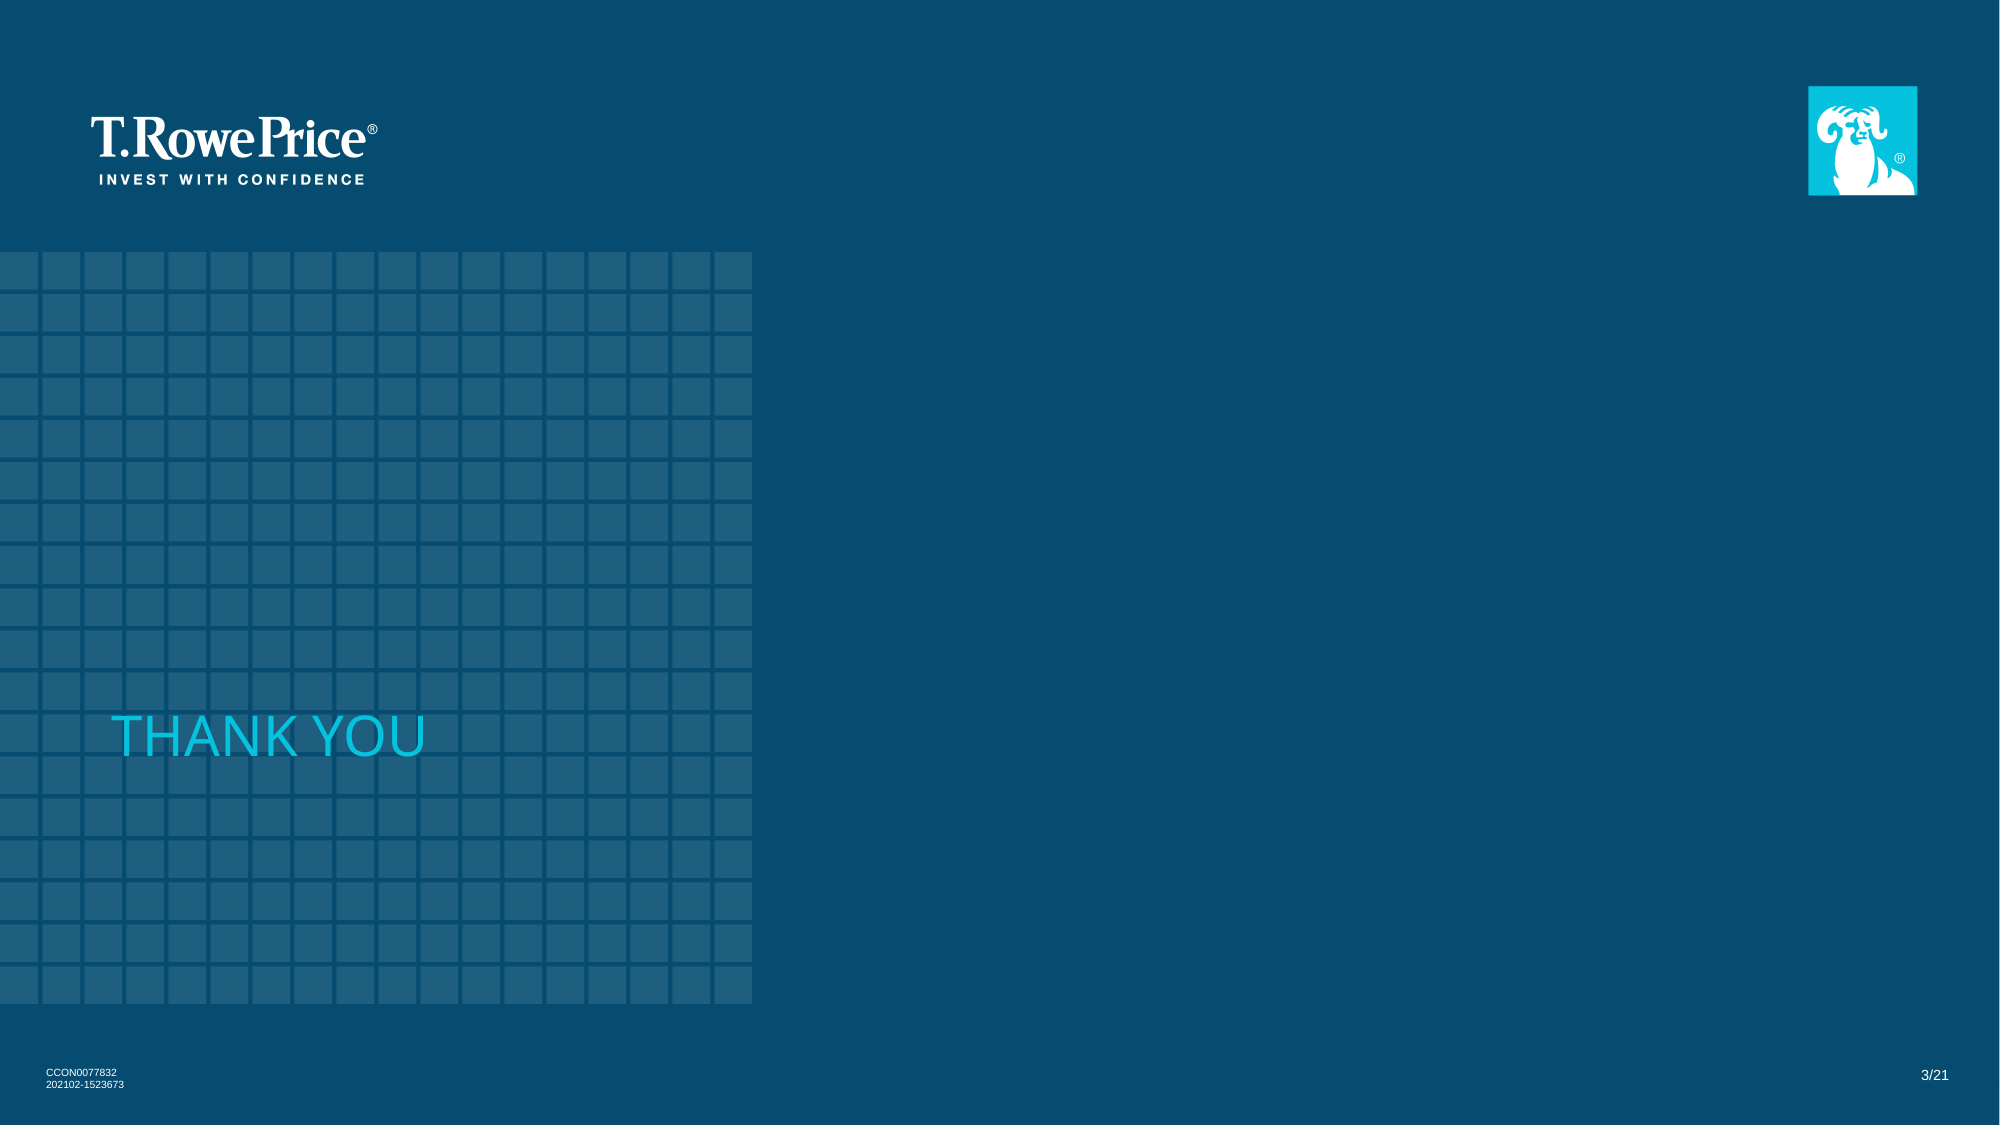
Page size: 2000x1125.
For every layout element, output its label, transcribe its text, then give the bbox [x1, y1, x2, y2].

picture [421, 883, 457, 919]
picture [589, 757, 625, 793]
picture [295, 967, 331, 1003]
picture [463, 505, 499, 541]
picture [295, 883, 331, 919]
picture [337, 756, 373, 793]
picture [318, 130, 339, 157]
picture [127, 379, 163, 415]
picture [379, 799, 415, 835]
picture [589, 925, 625, 961]
picture [337, 967, 373, 1003]
picture [337, 883, 373, 919]
picture [211, 547, 247, 583]
picture [191, 744, 205, 751]
picture [206, 175, 213, 184]
picture [127, 756, 163, 793]
picture [673, 799, 709, 835]
picture [196, 723, 206, 739]
picture [547, 631, 583, 667]
picture [337, 673, 373, 709]
picture [127, 463, 163, 499]
picture [631, 925, 667, 961]
picture [715, 547, 751, 583]
picture [127, 547, 163, 583]
picture [253, 589, 289, 625]
picture [169, 421, 205, 457]
picture [379, 967, 415, 1003]
picture [43, 883, 79, 919]
picture [169, 589, 205, 625]
picture [547, 295, 583, 331]
picture [379, 589, 415, 625]
picture [589, 421, 625, 457]
picture [589, 841, 625, 877]
picture [715, 589, 751, 625]
picture [218, 175, 226, 184]
picture [505, 673, 541, 709]
picture [253, 253, 289, 289]
picture [379, 883, 415, 919]
picture [673, 505, 709, 541]
picture [92, 117, 123, 156]
picture [715, 463, 751, 499]
picture [342, 130, 365, 157]
picture [169, 505, 205, 541]
picture [379, 253, 415, 289]
picture [505, 253, 541, 289]
picture [589, 967, 625, 1003]
picture [169, 253, 205, 289]
picture [631, 673, 667, 709]
picture [715, 295, 751, 331]
picture [505, 757, 541, 793]
picture [715, 253, 751, 289]
picture [673, 883, 709, 919]
picture [337, 253, 373, 289]
picture [547, 883, 583, 919]
picture [631, 589, 667, 625]
picture [85, 589, 121, 625]
picture [352, 720, 373, 752]
picture [134, 117, 172, 159]
picture [0, 715, 37, 751]
picture [463, 967, 499, 1003]
picture [85, 757, 121, 793]
picture [673, 421, 709, 457]
picture [127, 631, 163, 667]
picture [0, 337, 37, 373]
picture [0, 757, 37, 793]
picture [673, 631, 709, 667]
picture [547, 673, 583, 709]
picture [43, 379, 79, 415]
picture [547, 379, 583, 415]
picture [337, 463, 373, 499]
text_box 3/21 [1811, 1066, 1950, 1084]
picture [253, 756, 289, 793]
picture [337, 589, 373, 625]
picture [379, 715, 415, 752]
picture [295, 673, 331, 709]
picture [547, 337, 583, 373]
picture [230, 724, 247, 751]
picture [547, 505, 583, 541]
picture [43, 463, 79, 499]
picture [0, 547, 37, 583]
picture [421, 967, 457, 1003]
picture [631, 967, 667, 1003]
picture [505, 505, 541, 541]
picture [127, 799, 163, 835]
picture [0, 253, 37, 289]
picture [379, 295, 415, 331]
picture [127, 589, 163, 625]
picture [631, 757, 667, 793]
picture [379, 631, 415, 667]
picture [127, 253, 163, 289]
picture [379, 673, 415, 709]
picture [43, 589, 79, 625]
picture [211, 673, 247, 709]
picture [421, 295, 457, 331]
picture [337, 421, 373, 457]
picture [169, 379, 205, 415]
picture [715, 925, 751, 961]
picture [43, 421, 79, 457]
picture [421, 673, 457, 709]
picture [379, 505, 415, 541]
picture [295, 421, 331, 457]
picture [127, 295, 163, 331]
picture [211, 967, 247, 1003]
picture [281, 175, 288, 184]
picture [379, 379, 415, 415]
picture [0, 967, 37, 1003]
picture [169, 337, 205, 373]
picture [253, 967, 289, 1003]
picture [180, 175, 191, 184]
picture [169, 130, 194, 157]
picture [631, 547, 667, 583]
picture [337, 547, 373, 583]
picture [463, 757, 499, 793]
picture [589, 295, 625, 331]
picture [463, 421, 499, 457]
picture [253, 673, 289, 709]
picture [239, 175, 245, 184]
picture [231, 130, 254, 157]
picture [211, 421, 247, 457]
picture [547, 463, 583, 499]
picture [421, 379, 457, 415]
picture [295, 589, 331, 625]
picture [505, 463, 541, 499]
picture [421, 463, 457, 499]
picture [169, 799, 205, 835]
picture [379, 925, 415, 961]
picture [211, 295, 247, 331]
picture [295, 841, 331, 877]
picture [0, 379, 37, 415]
picture [463, 295, 499, 331]
picture [715, 337, 751, 373]
picture [421, 925, 457, 961]
picture [211, 715, 247, 751]
picture [253, 925, 289, 961]
picture [211, 631, 247, 667]
picture [295, 631, 331, 667]
picture [43, 715, 79, 751]
picture [505, 925, 541, 961]
picture [505, 799, 541, 835]
picture [253, 799, 289, 835]
picture [211, 841, 247, 877]
picture [421, 421, 457, 457]
picture [254, 715, 289, 751]
picture [211, 253, 247, 289]
picture [421, 589, 457, 625]
picture [295, 463, 331, 499]
picture [295, 505, 331, 541]
picture [673, 925, 709, 961]
picture [0, 925, 37, 961]
picture [337, 925, 373, 961]
picture [253, 631, 289, 667]
text_box CCON0077832 202102-1523673 [45, 1066, 184, 1092]
picture [211, 463, 247, 499]
picture [547, 841, 583, 877]
picture [631, 295, 667, 331]
picture [43, 967, 79, 1003]
picture [337, 379, 373, 415]
picture [631, 799, 667, 835]
picture [127, 505, 163, 541]
picture [715, 967, 751, 1003]
picture [631, 463, 667, 499]
picture [0, 883, 37, 919]
picture [253, 505, 289, 541]
picture [631, 883, 667, 919]
picture [0, 841, 37, 877]
picture [673, 295, 709, 331]
picture [253, 883, 289, 919]
picture [379, 841, 415, 877]
picture [673, 253, 709, 289]
picture [0, 673, 37, 709]
picture [85, 295, 121, 331]
picture [259, 117, 303, 156]
picture [337, 715, 361, 751]
picture [169, 883, 205, 919]
picture [547, 715, 583, 751]
picture [307, 121, 314, 127]
picture [194, 131, 231, 156]
picture [211, 337, 247, 373]
picture [673, 841, 709, 877]
picture [673, 463, 709, 499]
picture [169, 967, 205, 1003]
picture [127, 337, 163, 373]
picture [211, 589, 247, 625]
picture [421, 547, 457, 583]
picture [379, 756, 415, 793]
picture [715, 379, 751, 415]
picture [85, 883, 121, 919]
picture [505, 841, 541, 877]
picture [463, 379, 499, 415]
picture [631, 253, 667, 289]
picture [463, 841, 499, 877]
picture [463, 715, 499, 751]
picture [631, 421, 667, 457]
picture [337, 631, 373, 667]
picture [211, 505, 247, 541]
picture [505, 379, 541, 415]
picture [85, 463, 121, 499]
picture [43, 295, 79, 331]
picture [589, 673, 625, 709]
picture [589, 547, 625, 583]
picture [295, 756, 331, 793]
picture [379, 547, 415, 583]
picture [589, 589, 625, 625]
picture [356, 175, 363, 184]
picture [85, 967, 121, 1003]
picture [281, 725, 289, 743]
picture [505, 967, 541, 1003]
picture [169, 715, 205, 751]
picture [43, 505, 79, 541]
picture [463, 631, 499, 667]
picture [421, 253, 457, 289]
picture [463, 547, 499, 583]
picture [379, 337, 415, 373]
picture [160, 175, 167, 184]
picture [211, 925, 247, 961]
picture [85, 799, 121, 835]
picture [463, 799, 499, 835]
picture [169, 737, 173, 751]
picture [715, 673, 751, 709]
picture [0, 505, 37, 541]
picture [673, 337, 709, 373]
picture [715, 841, 751, 877]
picture [85, 337, 121, 373]
picture [169, 925, 205, 961]
picture [589, 379, 625, 415]
picture [211, 379, 247, 415]
picture [589, 883, 625, 919]
picture [0, 463, 37, 499]
picture [43, 337, 79, 373]
picture [589, 799, 625, 835]
picture [421, 631, 457, 667]
picture [253, 337, 289, 373]
picture [715, 799, 751, 835]
picture [85, 379, 121, 415]
picture [589, 253, 625, 289]
picture [463, 673, 499, 709]
picture [337, 295, 373, 331]
picture [127, 841, 163, 877]
picture [547, 253, 583, 289]
picture [85, 253, 121, 289]
picture [463, 463, 499, 499]
picture [253, 463, 289, 499]
picture [379, 421, 415, 457]
picture [589, 463, 625, 499]
picture [673, 757, 709, 793]
picture [302, 175, 309, 184]
picture [337, 799, 373, 835]
picture [715, 715, 751, 751]
picture [505, 337, 541, 373]
picture [673, 547, 709, 583]
picture [211, 883, 247, 919]
picture [631, 715, 667, 751]
picture [715, 421, 751, 457]
picture [169, 841, 205, 877]
picture [0, 631, 37, 667]
picture [153, 737, 163, 751]
picture [169, 756, 205, 793]
picture [547, 757, 583, 793]
picture [673, 379, 709, 415]
picture [421, 505, 457, 541]
picture [631, 379, 667, 415]
picture [505, 883, 541, 919]
picture [43, 253, 79, 289]
picture [337, 505, 373, 541]
picture [463, 253, 499, 289]
picture [253, 295, 289, 331]
picture [715, 883, 751, 919]
picture [1809, 87, 1916, 195]
picture [715, 505, 751, 541]
picture [127, 883, 163, 919]
picture [85, 505, 121, 541]
picture [379, 463, 415, 499]
picture [505, 421, 541, 457]
picture [673, 967, 709, 1003]
picture [589, 337, 625, 373]
picture [85, 547, 121, 583]
picture [127, 715, 163, 751]
picture [631, 631, 667, 667]
picture [85, 673, 121, 709]
picture [673, 715, 709, 751]
picture [673, 589, 709, 625]
picture [43, 547, 79, 583]
picture [295, 379, 331, 415]
picture [85, 631, 121, 667]
picture [169, 673, 205, 709]
picture [253, 841, 289, 877]
picture [295, 547, 331, 583]
picture [127, 925, 163, 961]
picture [547, 967, 583, 1003]
picture [169, 463, 205, 499]
picture [547, 799, 583, 835]
picture [127, 673, 163, 709]
picture [463, 925, 499, 961]
picture [43, 799, 79, 835]
picture [589, 505, 625, 541]
picture [169, 295, 205, 331]
picture [631, 337, 667, 373]
picture [421, 799, 457, 835]
picture [421, 841, 457, 877]
picture [337, 841, 373, 877]
picture [547, 421, 583, 457]
picture [85, 421, 121, 457]
picture [0, 799, 37, 835]
picture [589, 715, 625, 751]
picture [0, 295, 37, 331]
picture [463, 883, 499, 919]
picture [329, 175, 336, 184]
picture [135, 175, 141, 184]
picture [211, 756, 247, 793]
picture [295, 337, 331, 373]
picture [305, 130, 317, 156]
picture [211, 799, 247, 835]
picture [505, 547, 541, 583]
picture [253, 379, 289, 415]
picture [715, 631, 751, 667]
picture [547, 547, 583, 583]
picture [127, 421, 163, 457]
picture [85, 841, 121, 877]
picture [715, 757, 751, 793]
picture [43, 673, 79, 709]
picture [295, 715, 332, 751]
picture [337, 337, 373, 373]
picture [547, 589, 583, 625]
picture [589, 631, 625, 667]
picture [421, 337, 457, 373]
picture [253, 421, 289, 457]
picture [295, 253, 331, 289]
picture [169, 547, 205, 583]
picture [316, 175, 322, 184]
picture [274, 737, 288, 751]
picture [295, 799, 331, 835]
picture [673, 673, 709, 709]
picture [547, 925, 583, 961]
picture [505, 589, 541, 625]
picture [505, 715, 541, 751]
picture [253, 547, 289, 583]
picture [43, 631, 79, 667]
picture [169, 631, 205, 667]
picture [0, 589, 37, 625]
picture [505, 295, 541, 331]
picture [631, 505, 667, 541]
picture [295, 925, 331, 961]
picture [43, 925, 79, 961]
picture [295, 295, 331, 331]
picture [421, 757, 457, 793]
picture [421, 715, 457, 751]
picture [505, 631, 541, 667]
picture [631, 841, 667, 877]
picture [0, 421, 37, 457]
picture [463, 337, 499, 373]
picture [43, 757, 79, 793]
picture [85, 925, 121, 961]
picture [127, 967, 163, 1003]
picture [463, 589, 499, 625]
picture [43, 841, 79, 877]
picture [85, 715, 121, 751]
